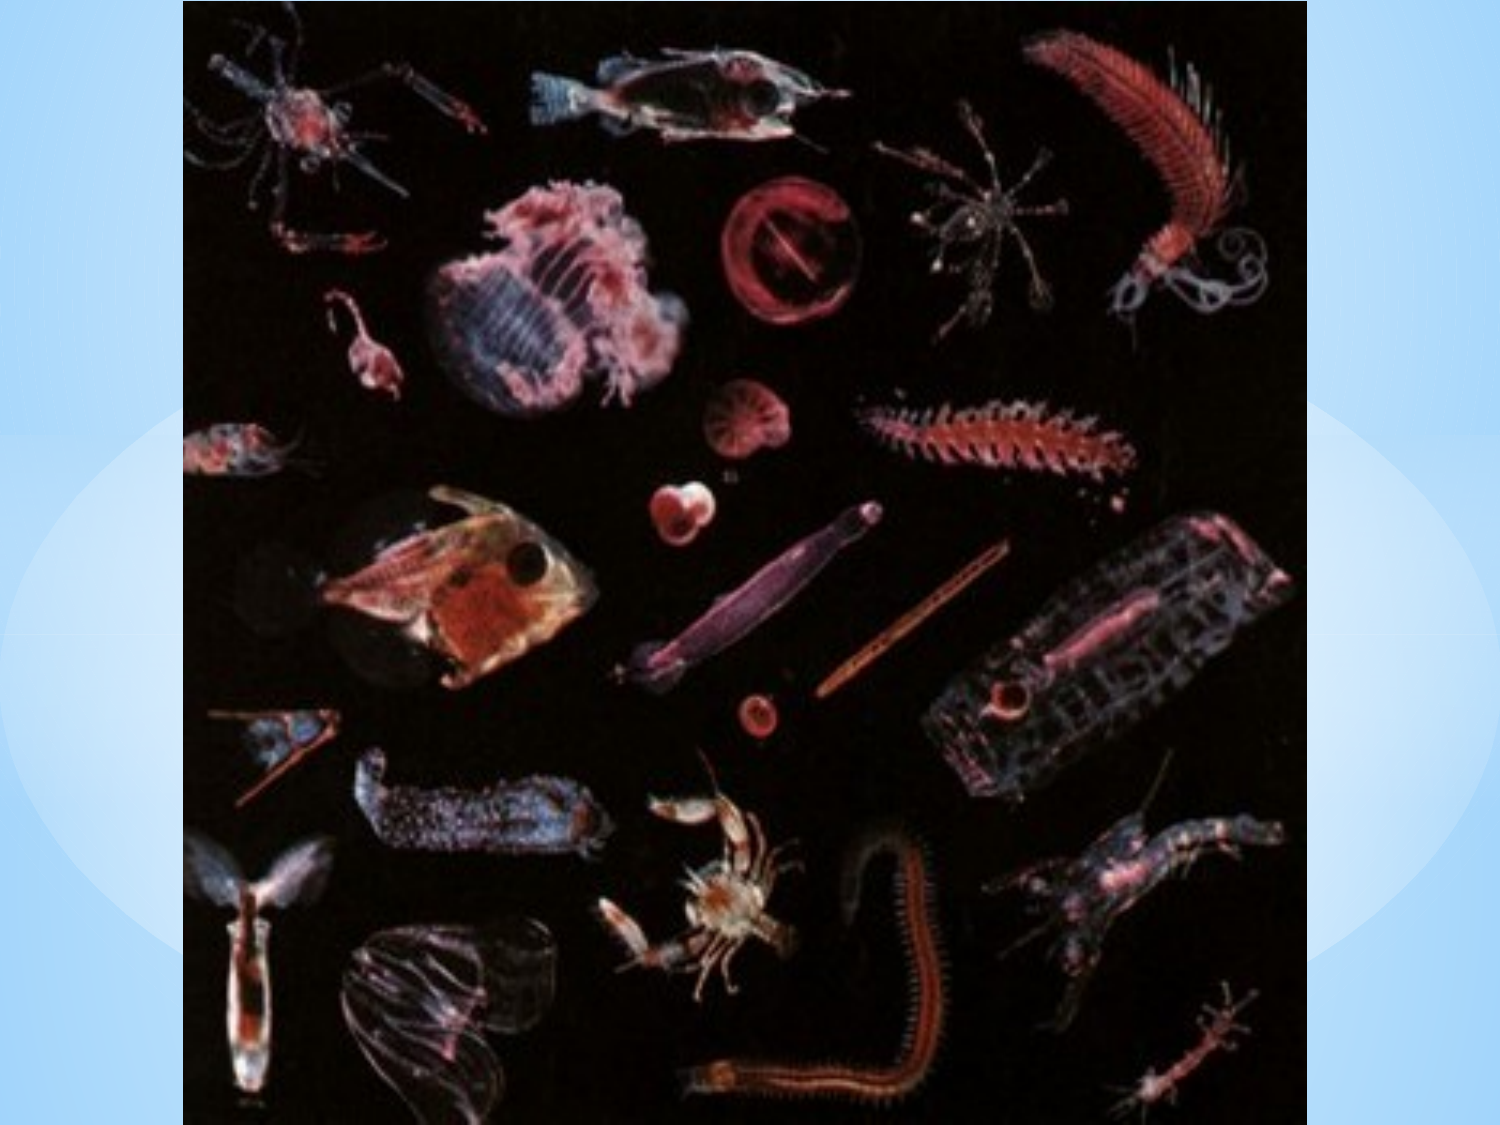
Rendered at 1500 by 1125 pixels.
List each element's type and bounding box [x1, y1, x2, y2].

picture [182, 1, 1307, 1125]
